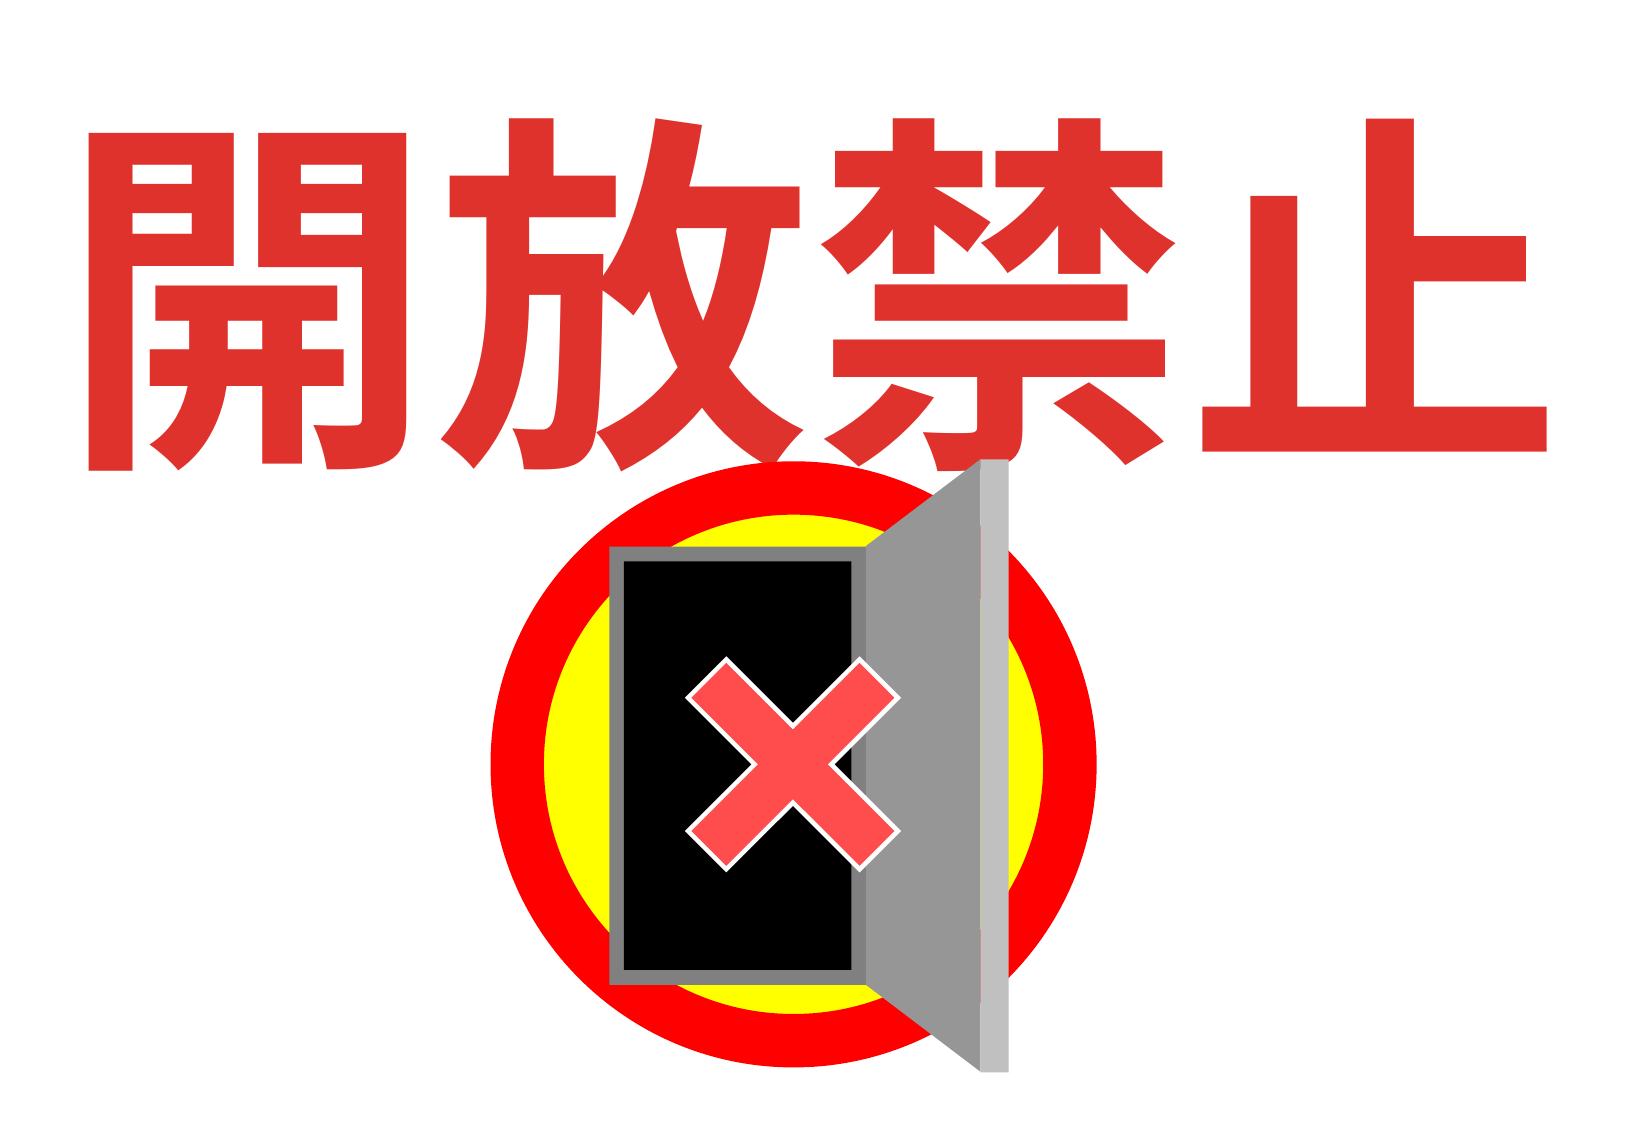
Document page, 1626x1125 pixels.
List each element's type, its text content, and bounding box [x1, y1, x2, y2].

text_box 開放禁止 [44, 54, 1581, 520]
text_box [490, 459, 1097, 1073]
